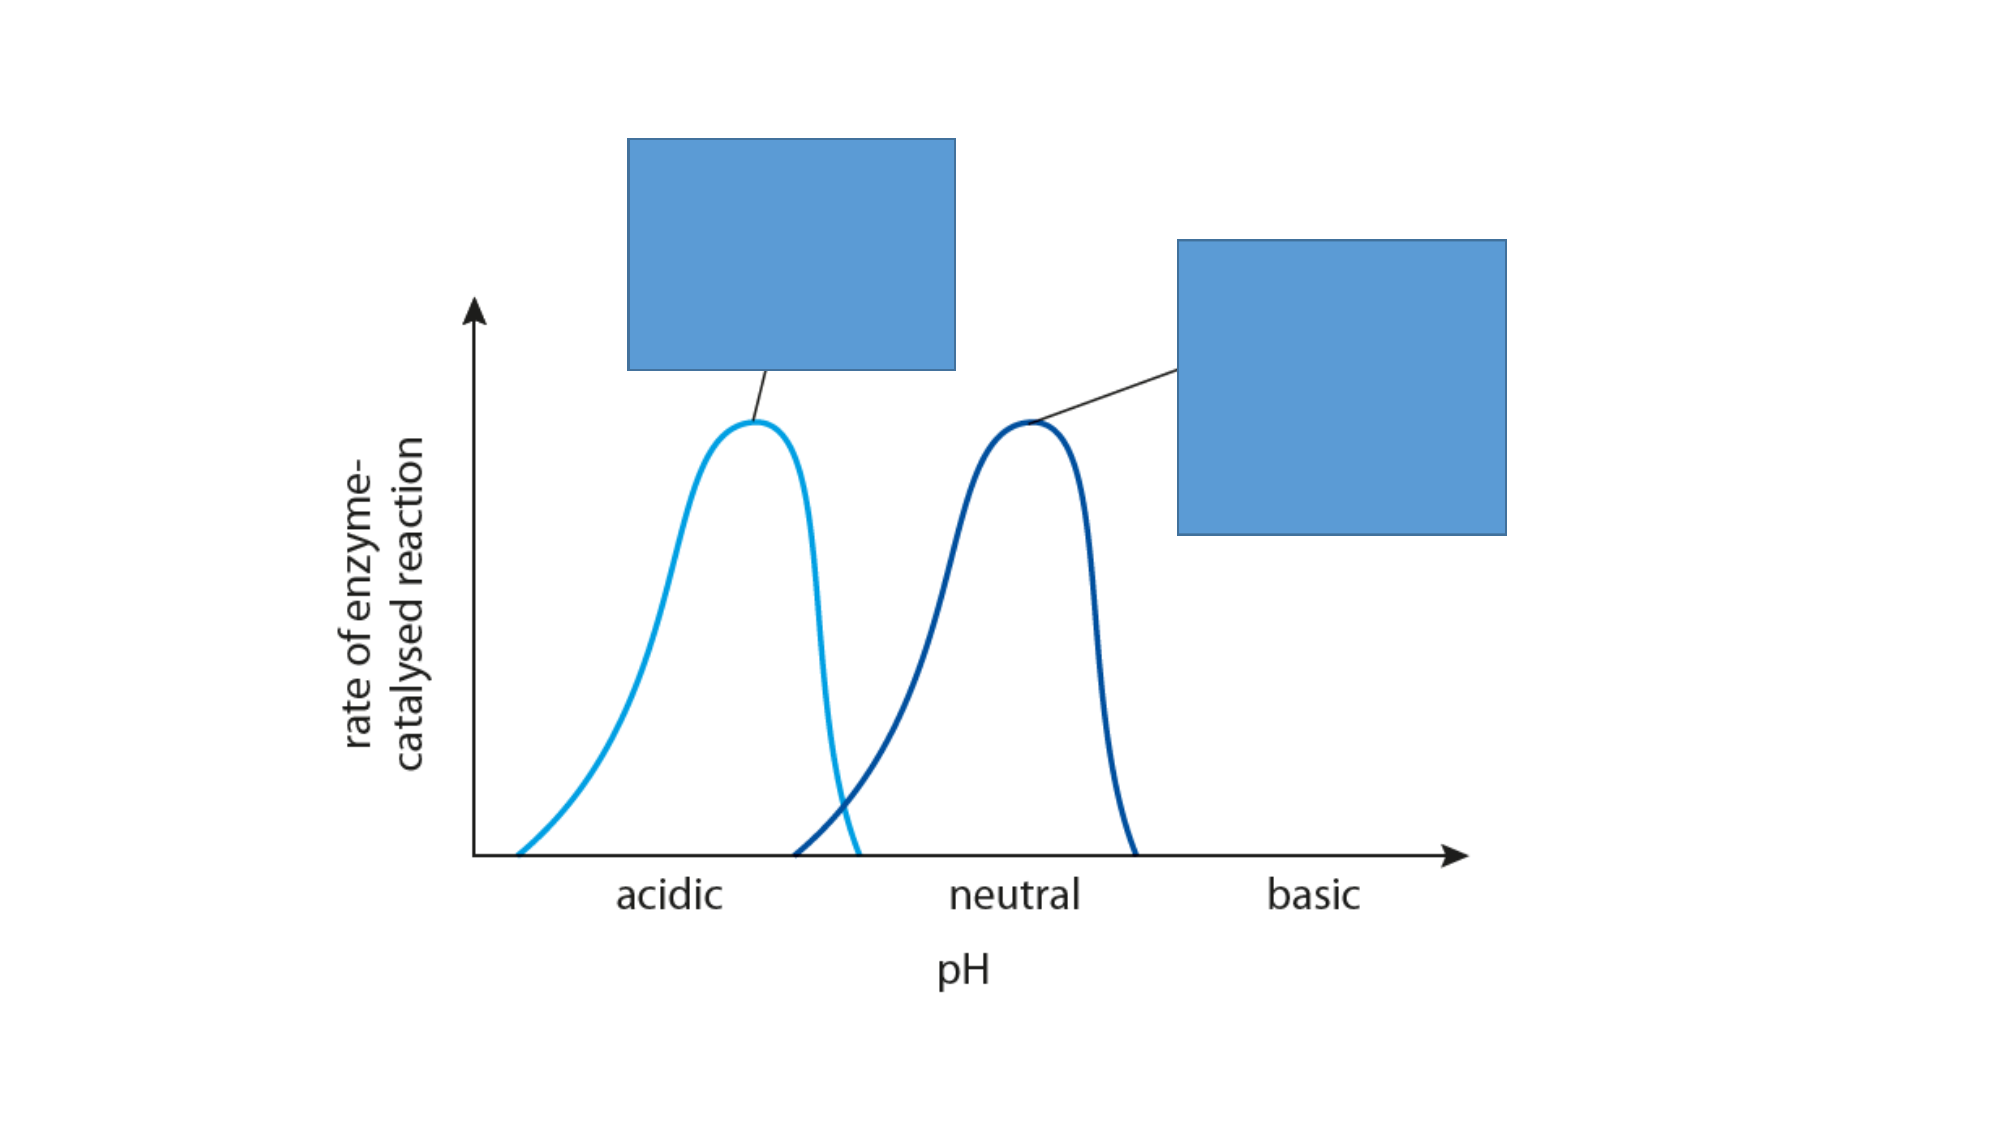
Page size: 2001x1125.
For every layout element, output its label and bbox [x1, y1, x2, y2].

picture [1177, 239, 1507, 536]
list [293, 139, 1562, 1040]
